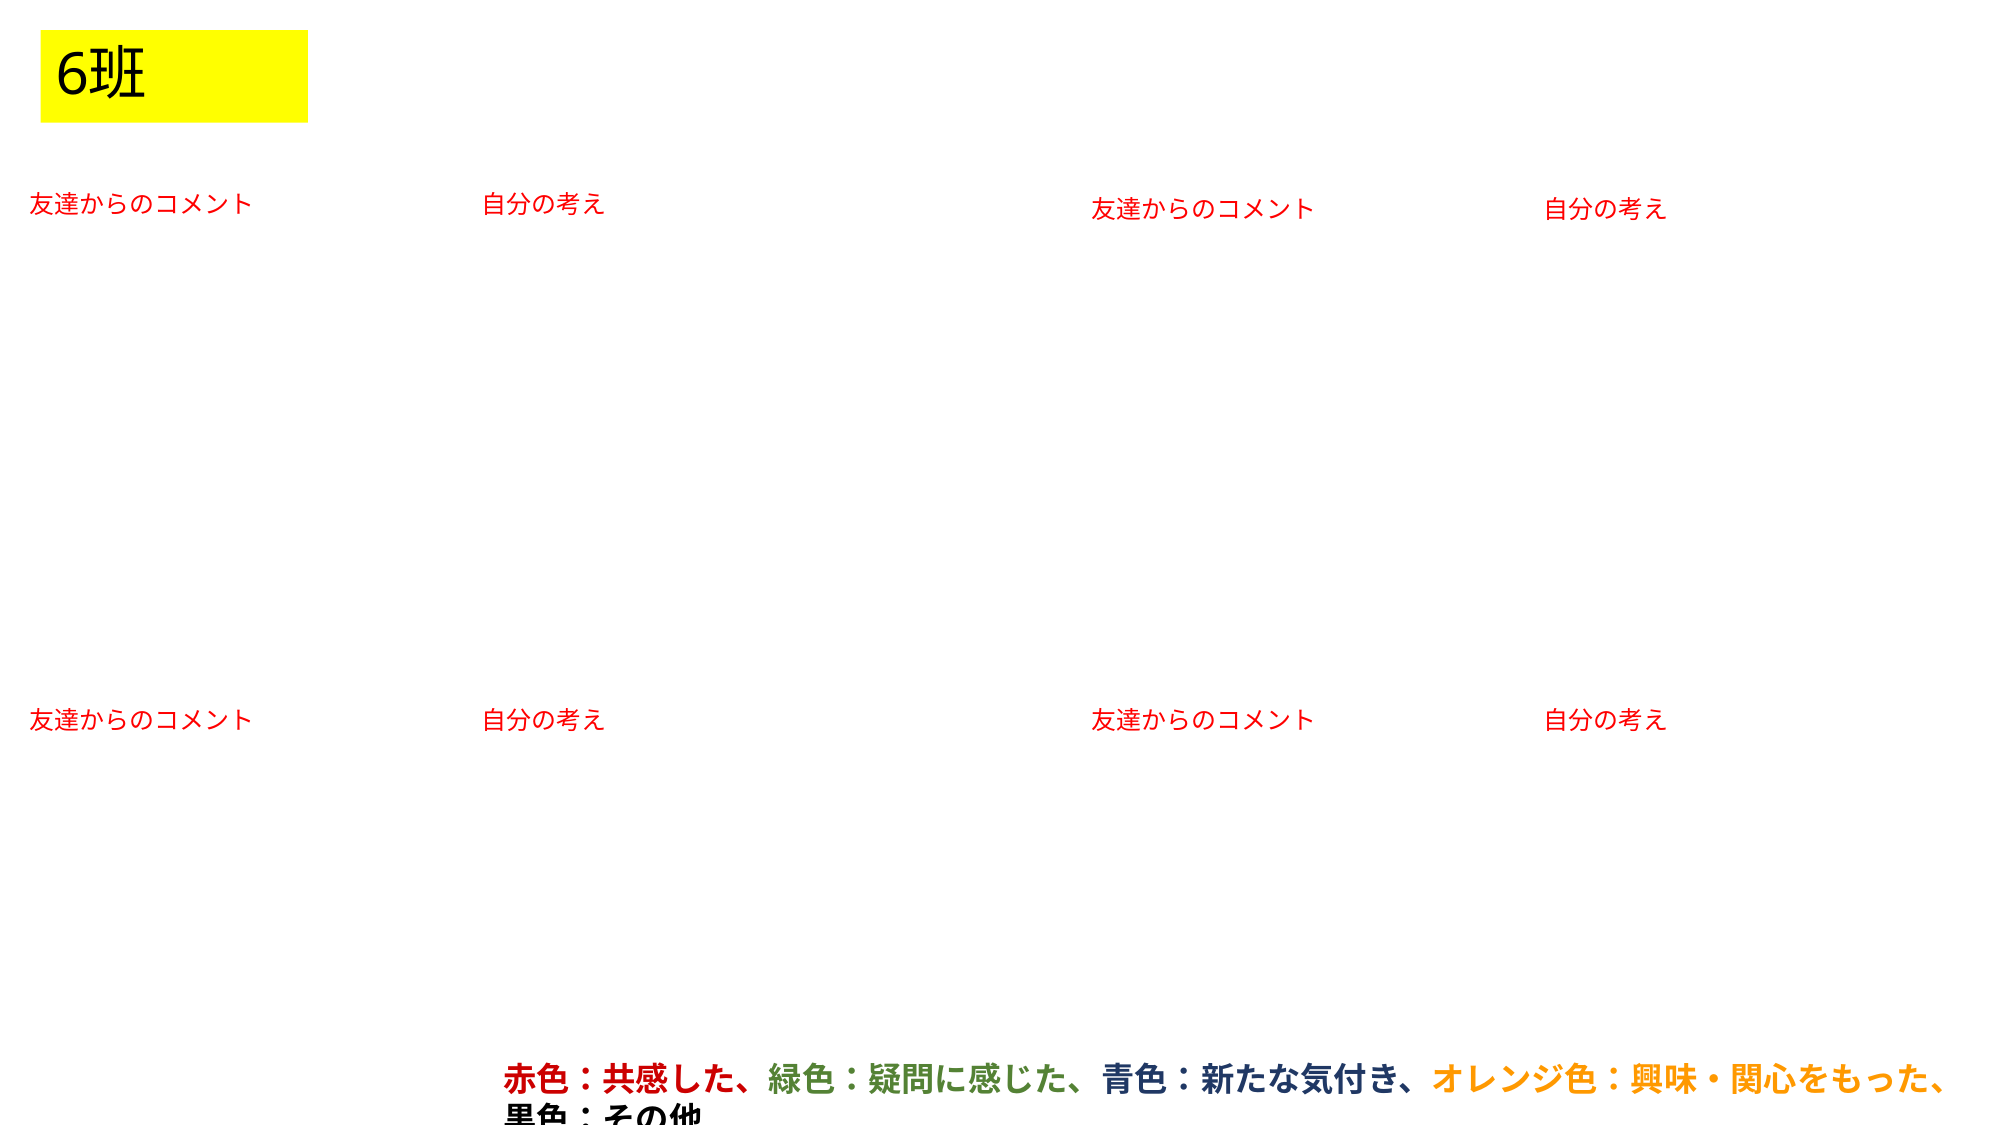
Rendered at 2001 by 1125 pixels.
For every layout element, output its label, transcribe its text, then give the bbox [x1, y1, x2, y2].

list 6班 [40, 30, 308, 123]
